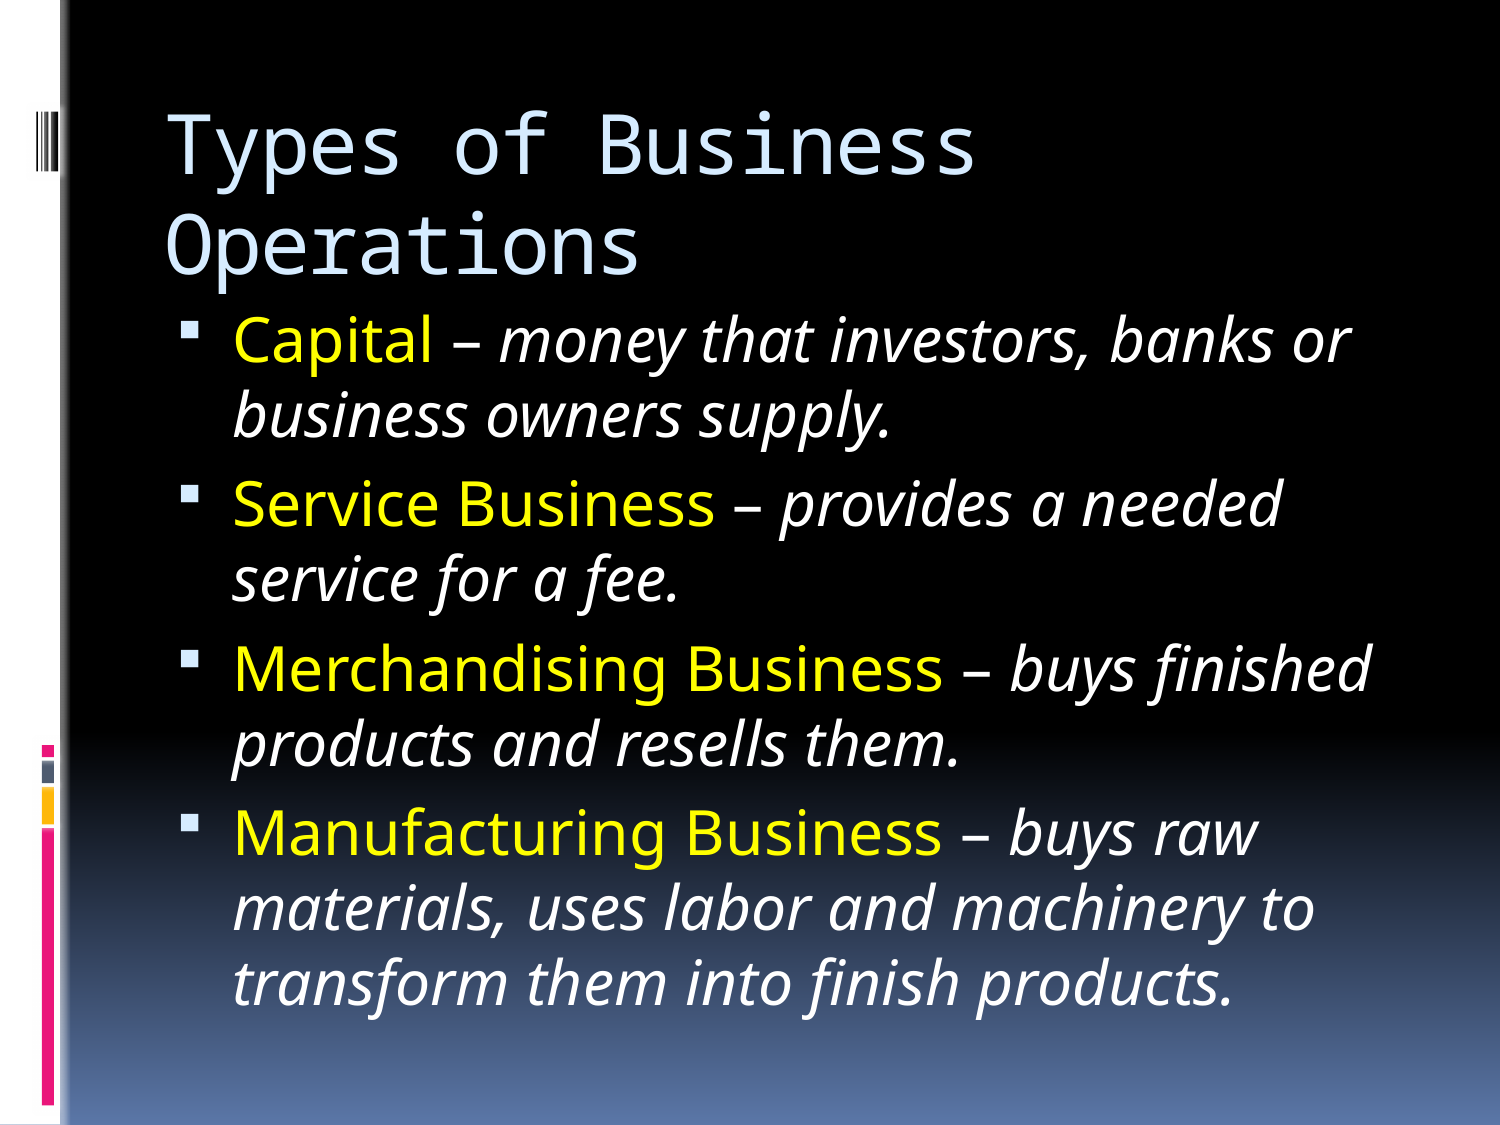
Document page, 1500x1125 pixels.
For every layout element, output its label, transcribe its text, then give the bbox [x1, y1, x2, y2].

list Capital – money that investors, banks or business owners supply. Service Business – provides a needed service for a fee. Merchandising Business – buys finished products and resells them. Manufacturing Business – buys raw materials, uses labor and machinery to transform them into finish products. [150, 292, 1425, 1043]
title Types of Business Operations [150, 83, 1425, 234]
